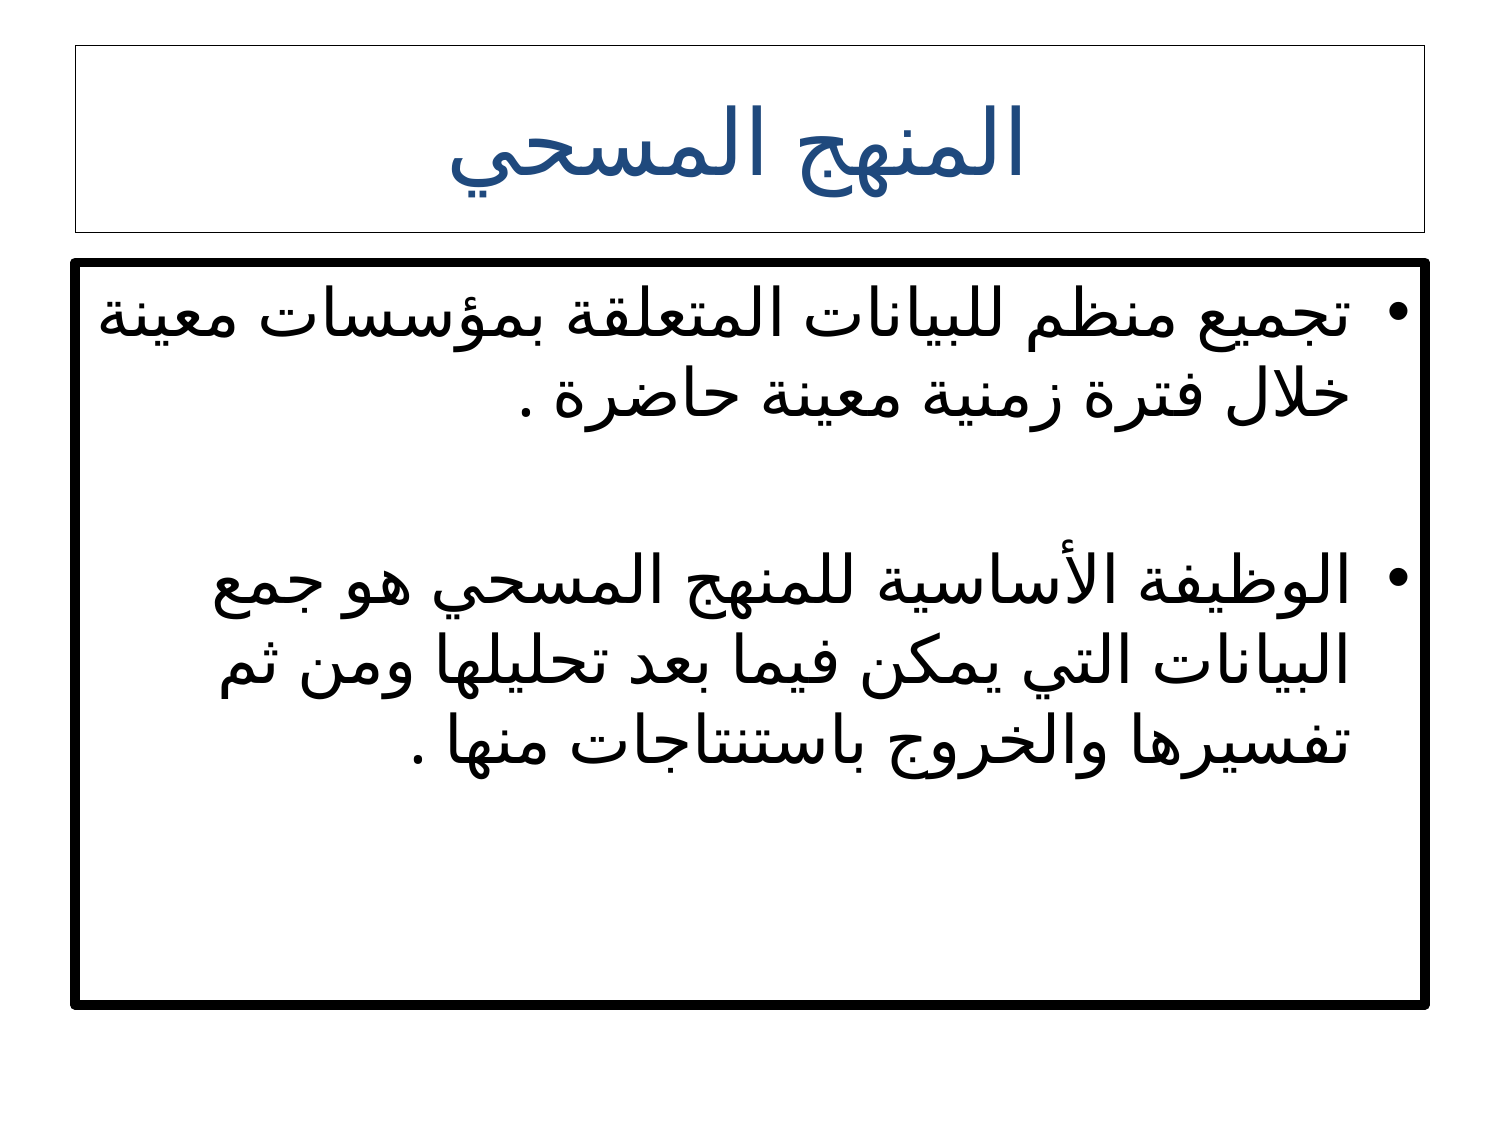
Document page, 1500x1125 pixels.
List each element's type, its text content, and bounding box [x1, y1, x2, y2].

title المنهج المسحي [75, 45, 1425, 233]
list تجميع منظم للبيانات المتعلقة بمؤسسات معينة خلال فترة زمنية معينة حاضرة . الوظيفة الأساسية للمنهج المسحي هو جمع البيانات التي يمكن فيما بعد تحليلها ومن ثم تفسيرها والخروج باستنتاجات منها . [75, 262, 1425, 1005]
